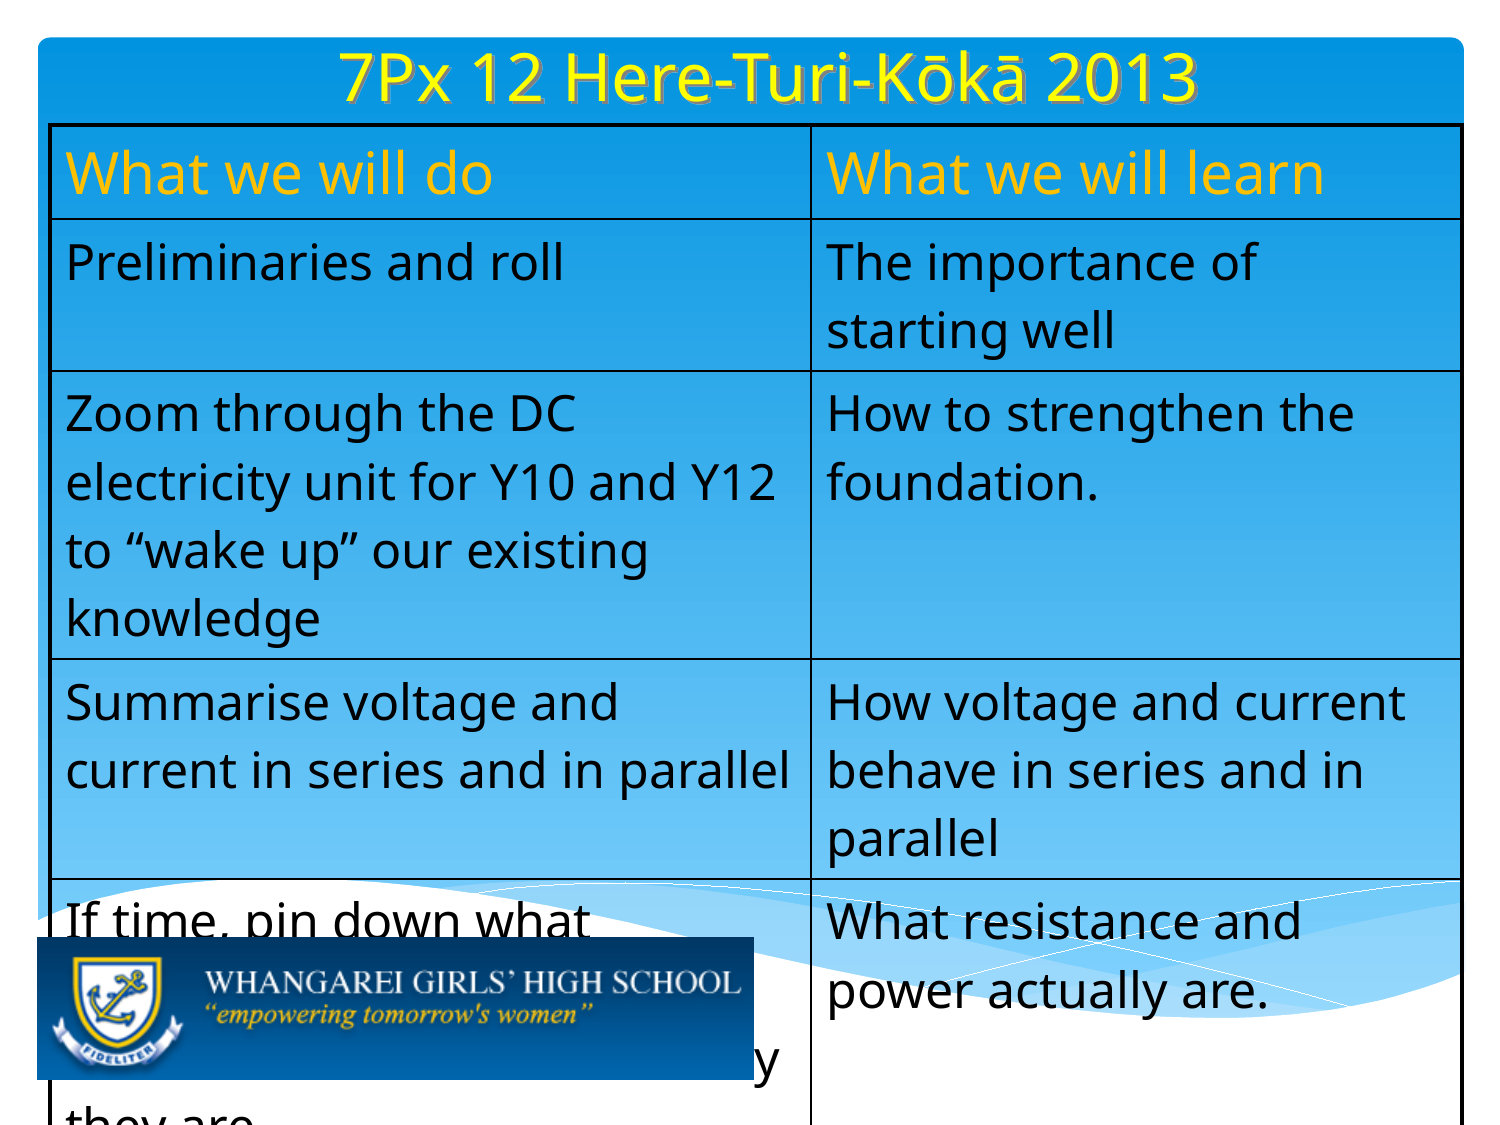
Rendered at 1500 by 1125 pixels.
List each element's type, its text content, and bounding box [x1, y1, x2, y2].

text_box 7Px 12 Here-Turi-Kōkā 2013 [162, 24, 1375, 123]
table_cell What resistance and power actually are. [812, 880, 1460, 1125]
table_cell Summarise voltage and current in series and in parallel [52, 660, 810, 878]
table_cell How to strengthen the foundation. [812, 372, 1460, 658]
picture [37, 937, 754, 1080]
table_cell Zoom through the DC electricity unit for Y10 and Y12 to “wake up” our existing knowledge [52, 372, 810, 658]
table_cell The importance of starting well [812, 220, 1460, 370]
table_header What we will learn [812, 127, 1460, 218]
table_cell Preliminaries and roll [52, 220, 810, 370]
table_cell How voltage and current behave in series and in parallel [812, 660, 1460, 878]
table_cell If time, pin down what resistance and power are and WHY the formulae are the way they are [52, 880, 810, 1125]
table_header What we will do [52, 127, 810, 218]
